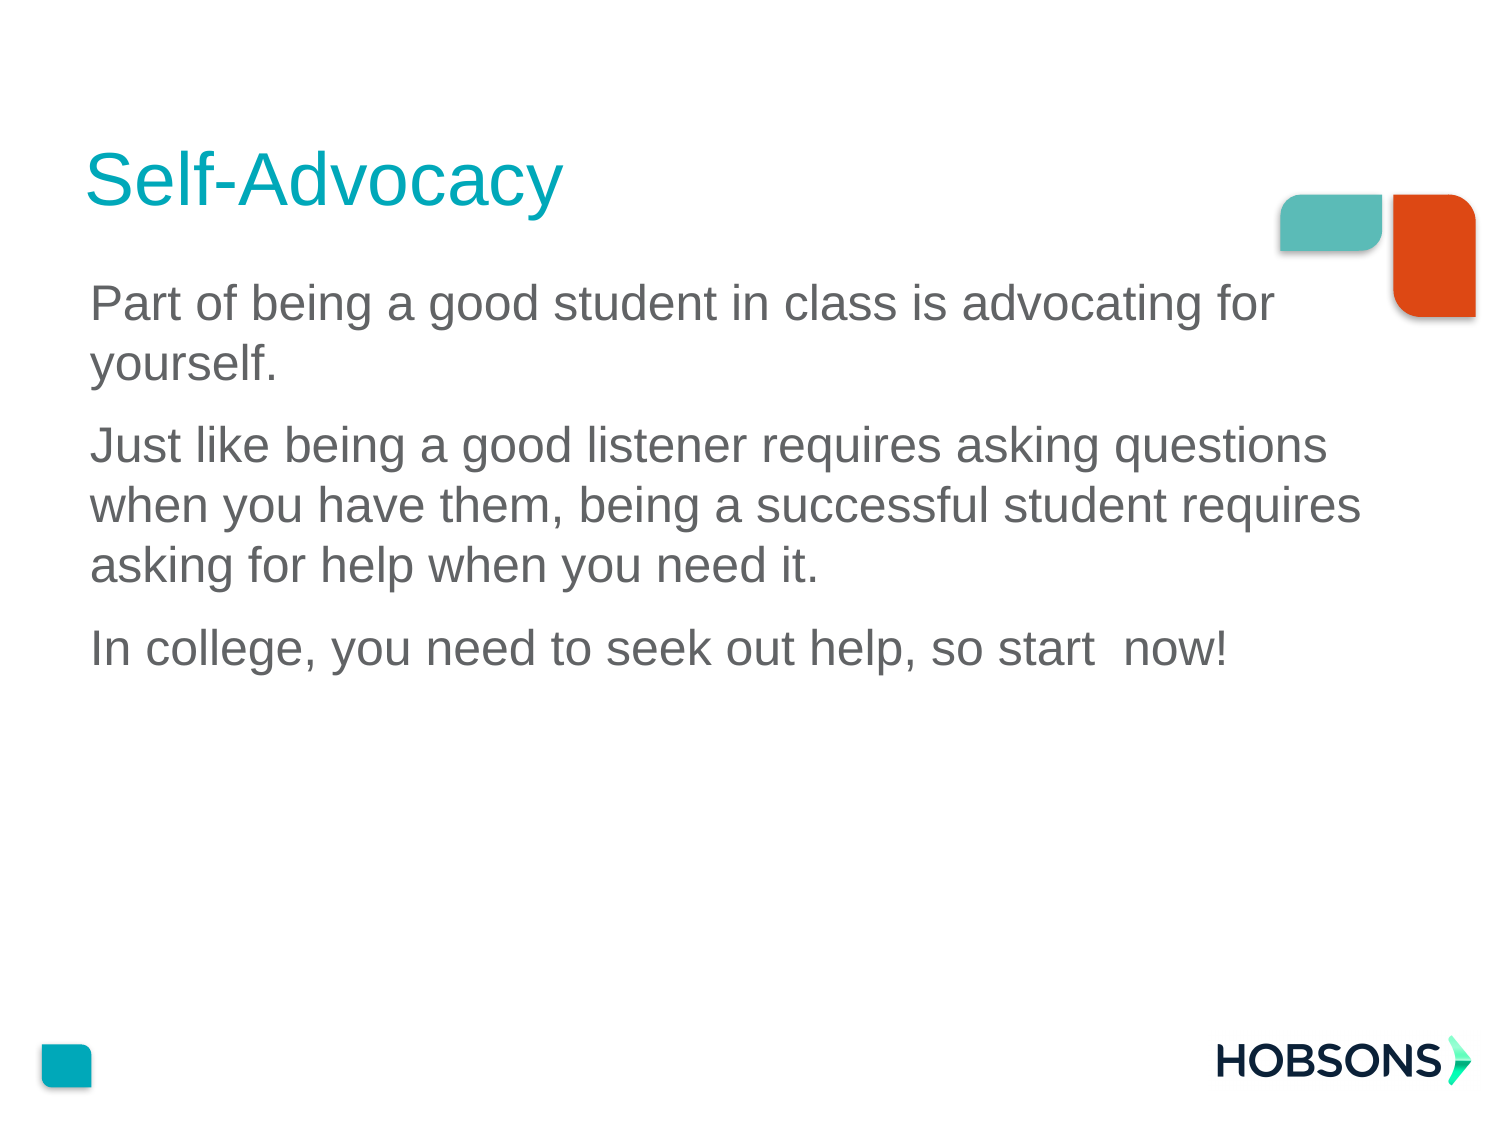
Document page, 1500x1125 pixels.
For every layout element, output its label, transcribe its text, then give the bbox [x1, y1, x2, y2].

picture [1208, 1030, 1481, 1091]
list Part of being a good student in class is advocating for yourself. Just like being a good listener requires asking questions when you have them, being a successful student requires asking for help when you need it. In college, you need to seek out help, so start now! [75, 262, 1425, 1005]
title Self-Advocacy [69, 48, 1239, 236]
